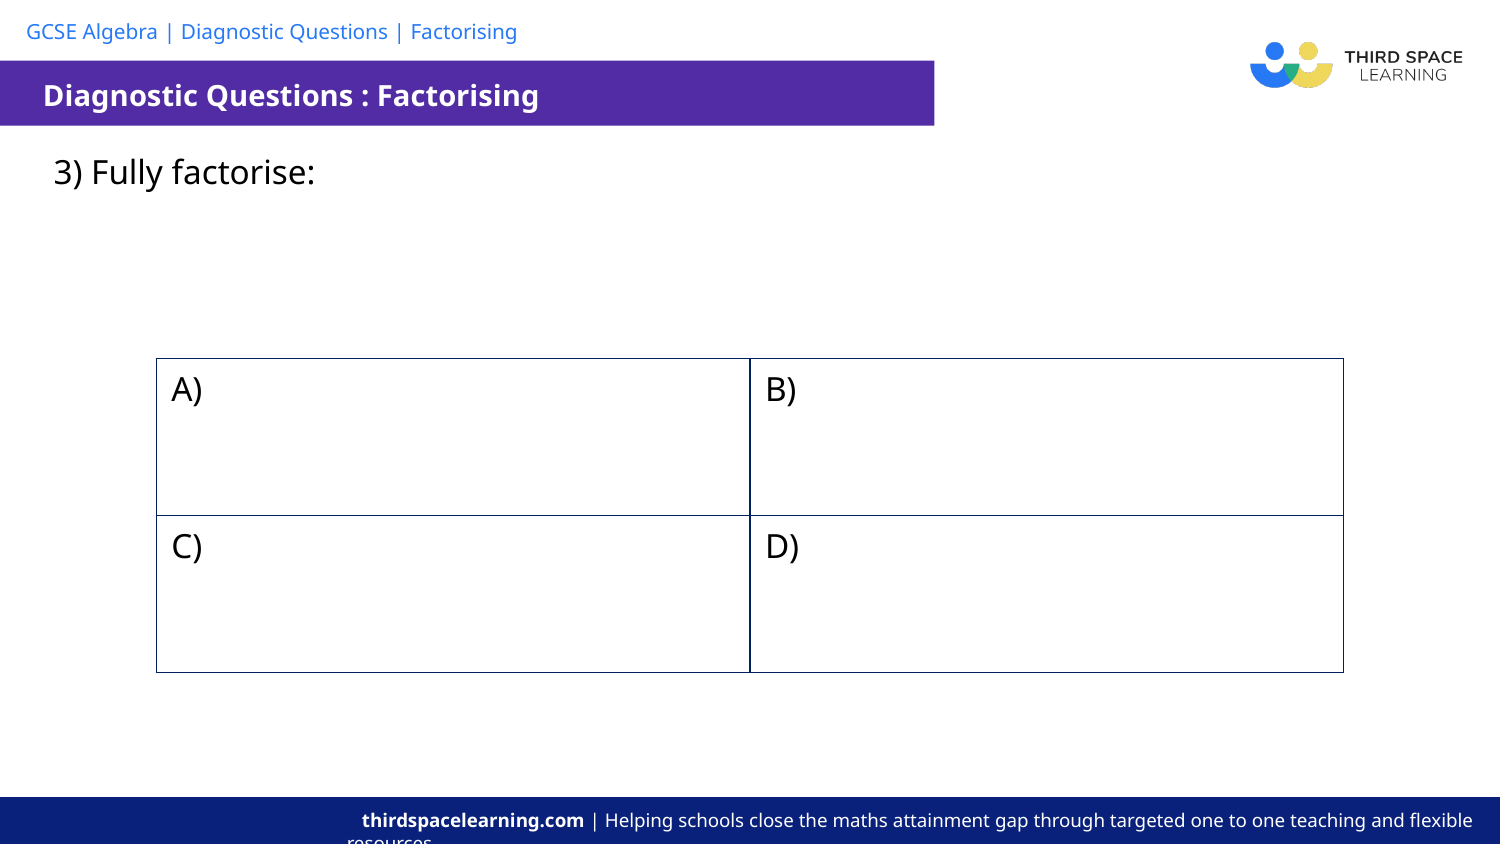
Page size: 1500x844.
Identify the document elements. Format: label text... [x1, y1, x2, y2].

picture [1250, 33, 1465, 99]
text_box Diagnostic Questions : Factorising [27, 61, 849, 127]
